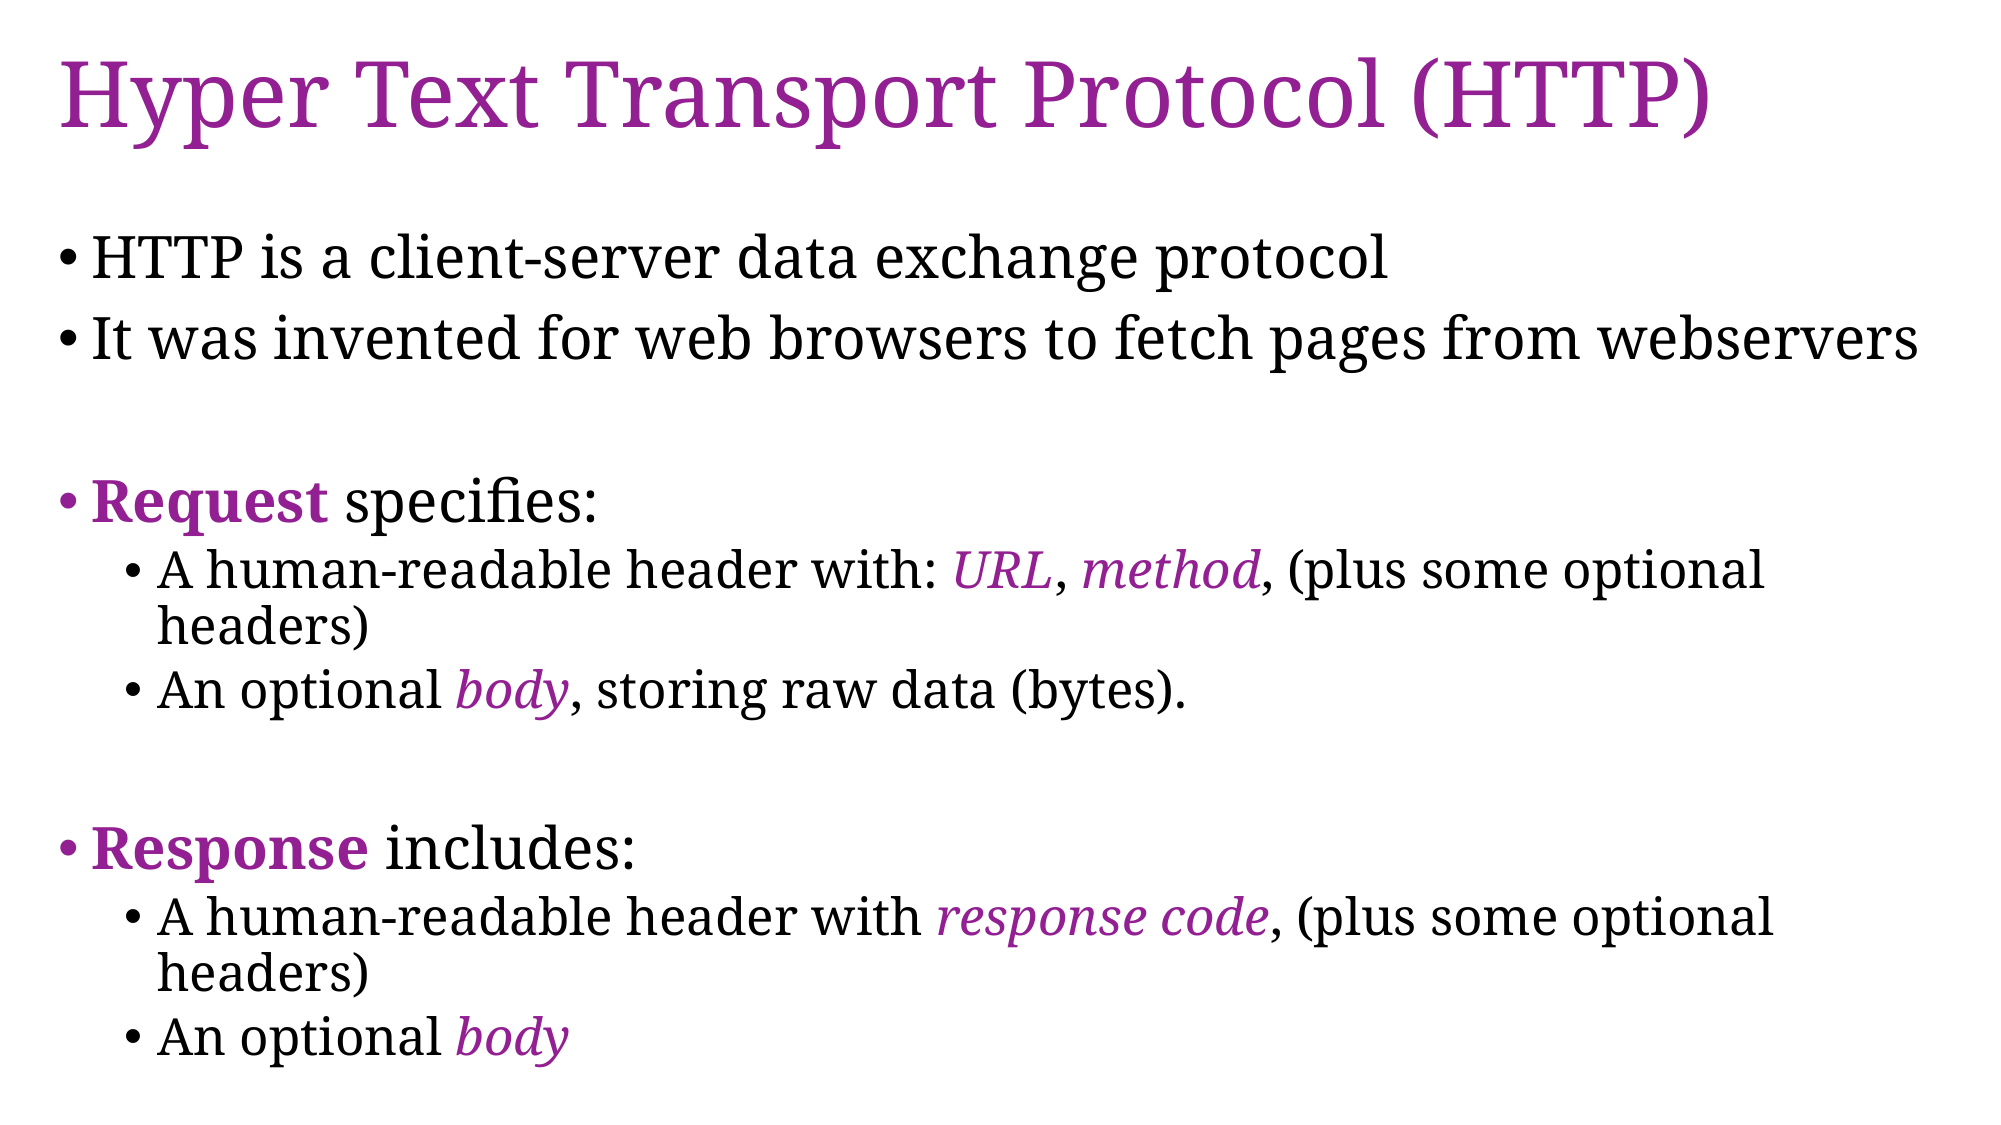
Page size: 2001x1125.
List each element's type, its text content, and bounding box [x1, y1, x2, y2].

list HTTP is a client-server data exchange protocol It was invented for web browsers to fetch pages from webservers Request specifies: A human-readable header with: URL, method, (plus some optional headers) An optional body, storing raw data (bytes). Response includes: A human-readable header with response code, (plus some optional headers) An optional body [43, 188, 1953, 1106]
title Hyper Text Transport Protocol (HTTP) [43, 25, 1953, 171]
